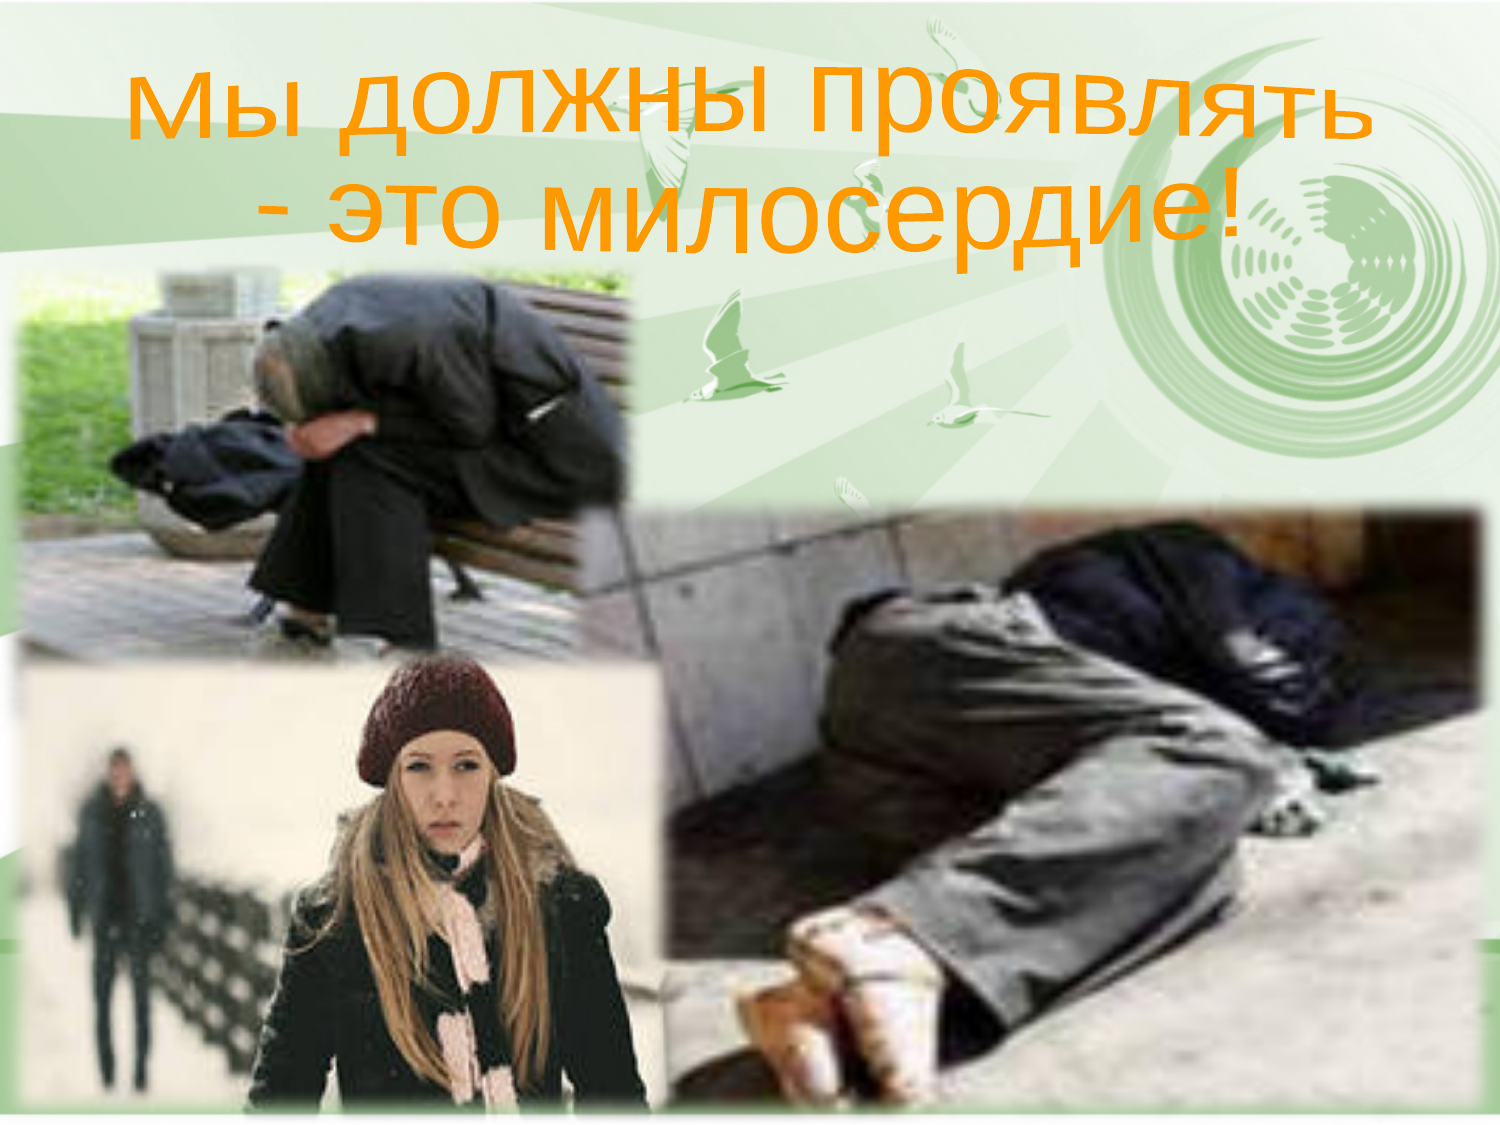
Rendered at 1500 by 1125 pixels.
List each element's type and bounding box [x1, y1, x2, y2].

picture [0, 257, 1500, 1125]
